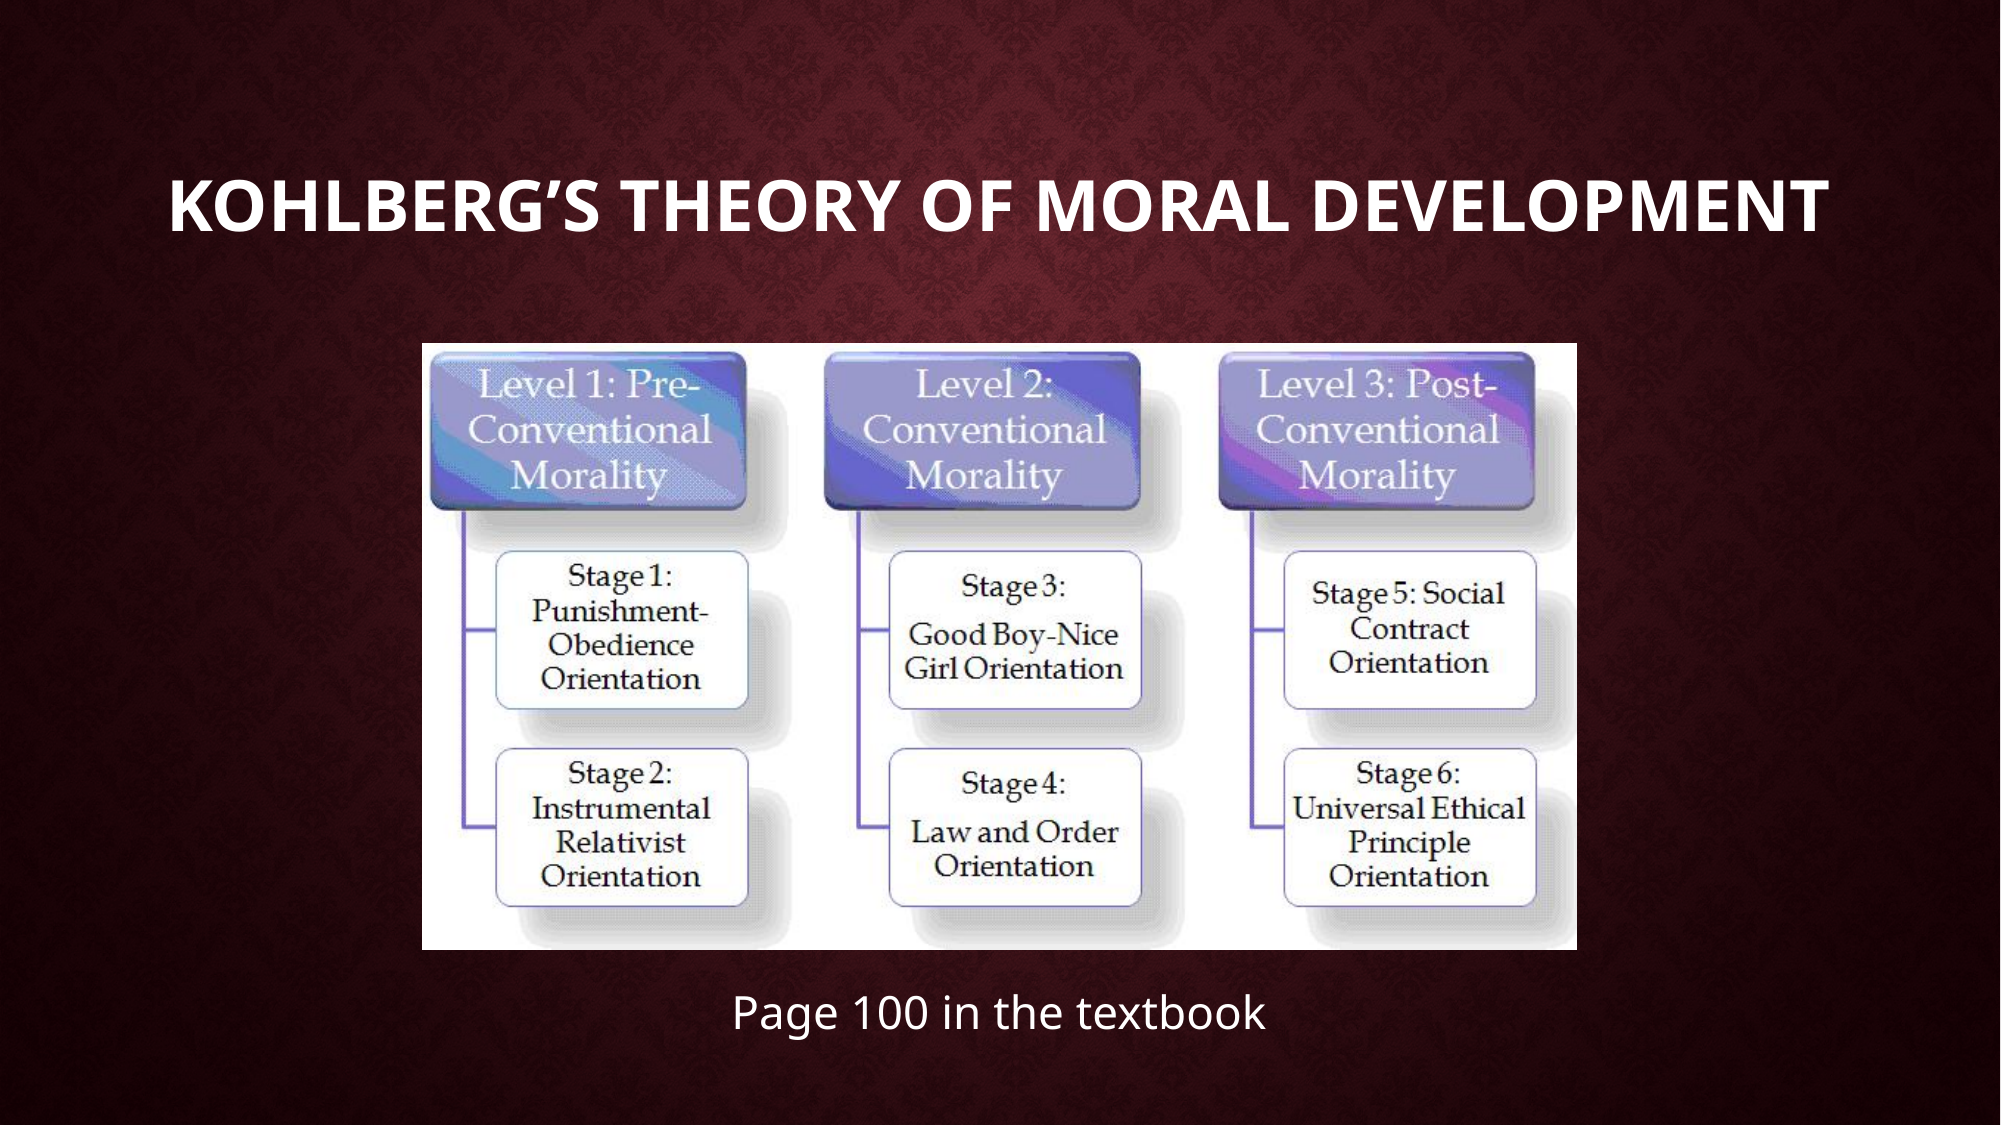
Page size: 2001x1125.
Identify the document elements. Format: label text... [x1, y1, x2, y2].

text_box Page 100 in the textbook [645, 976, 1353, 1046]
title Kohlberg’s theory of moral development [149, 99, 1849, 318]
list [421, 343, 1577, 951]
